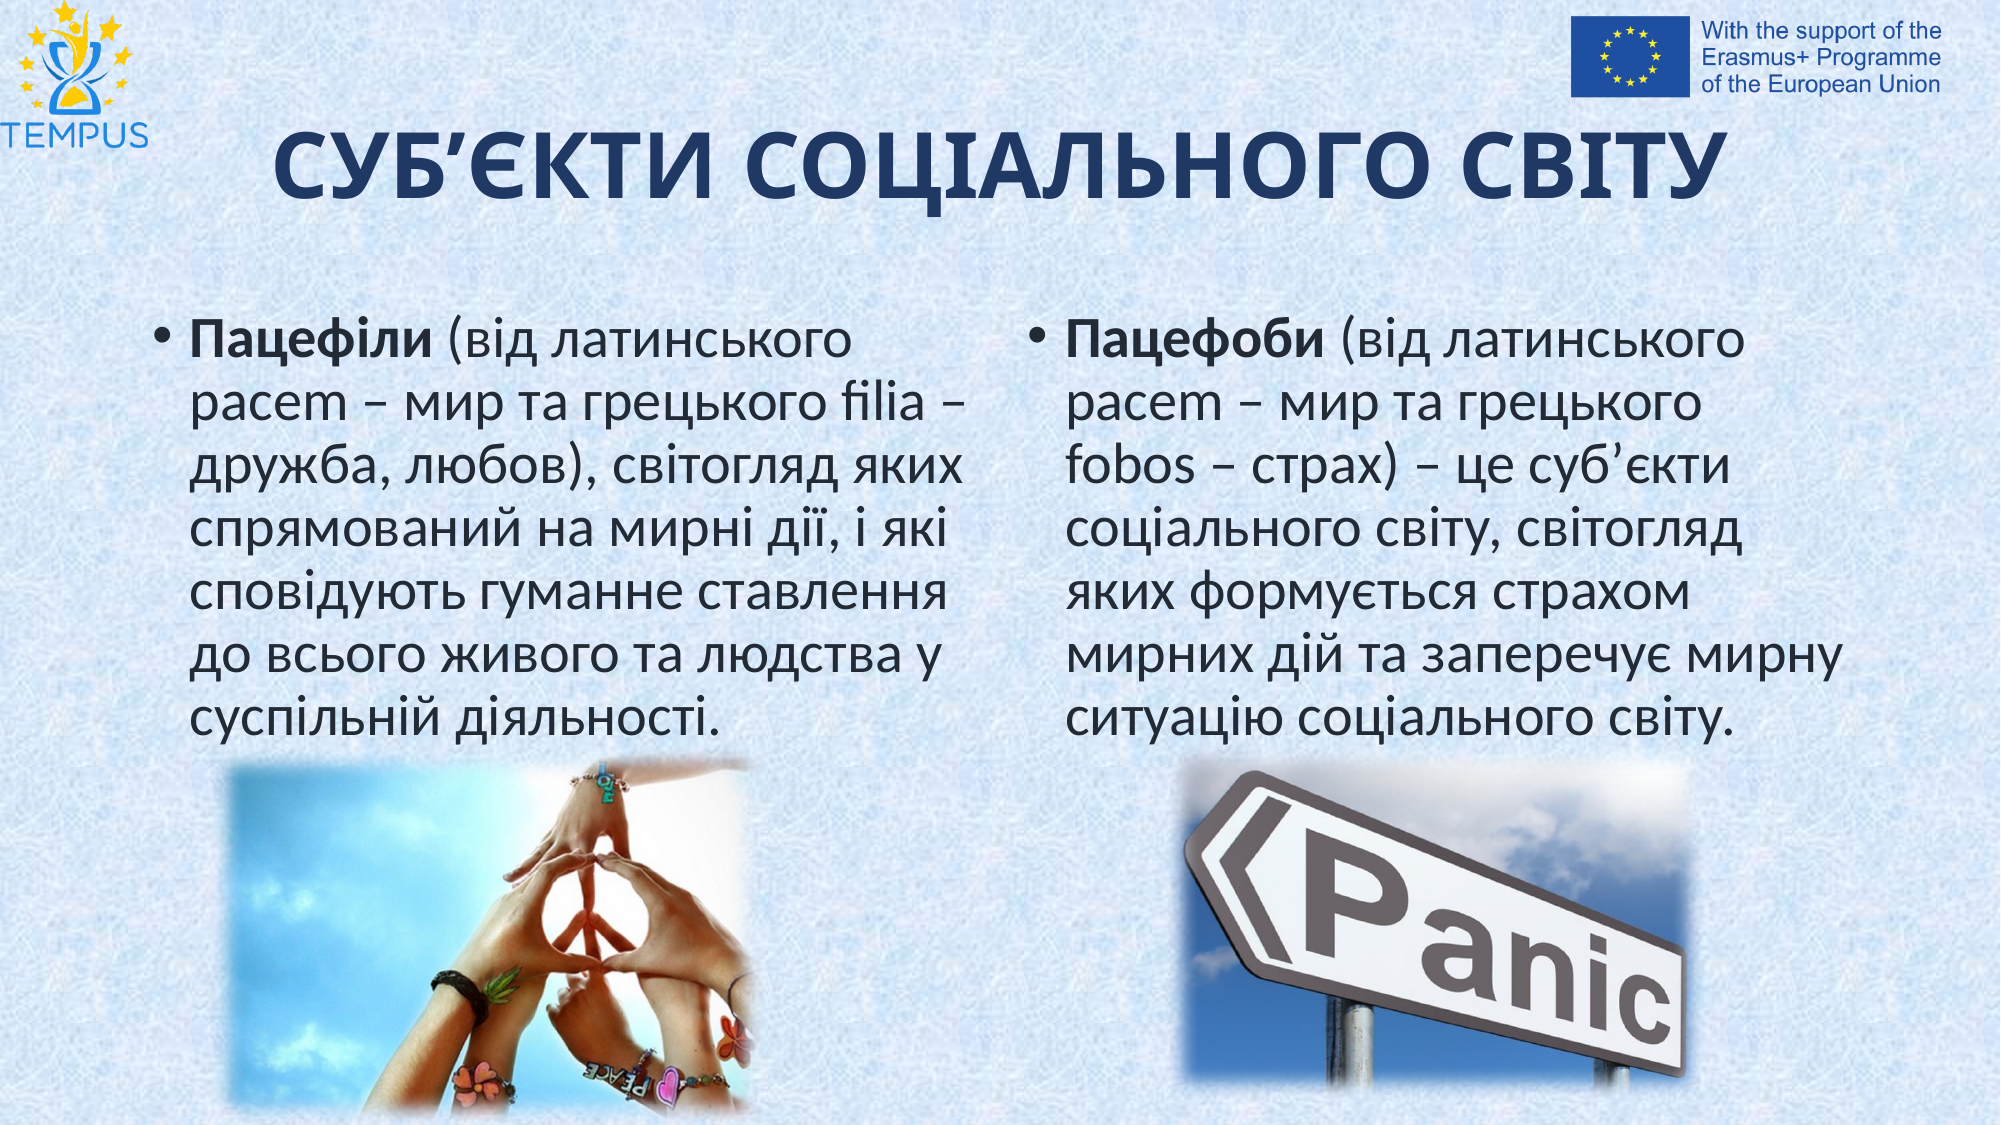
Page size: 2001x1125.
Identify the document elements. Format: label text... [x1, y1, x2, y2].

list Пацефіли (від латинського pacem – мир та грецького filia – дружба, любов), світогляд яких спрямований на мирні дії, і які сповідують гуманне ставлення до всього живого та людства у суспільній діяльності. [137, 299, 988, 1014]
title СУБ’ЄКТИ СОЦІАЛЬНОГО СВІТУ [137, 59, 1863, 278]
picture [0, 0, 2001, 1125]
list Пацефоби (від латинського pacem – мир та грецького fobos – страх) – це суб’єкти соціального світу, світогляд яких формується страхом мирних дій та заперечує мирну ситуацію соціального світу. [1012, 299, 1863, 1014]
